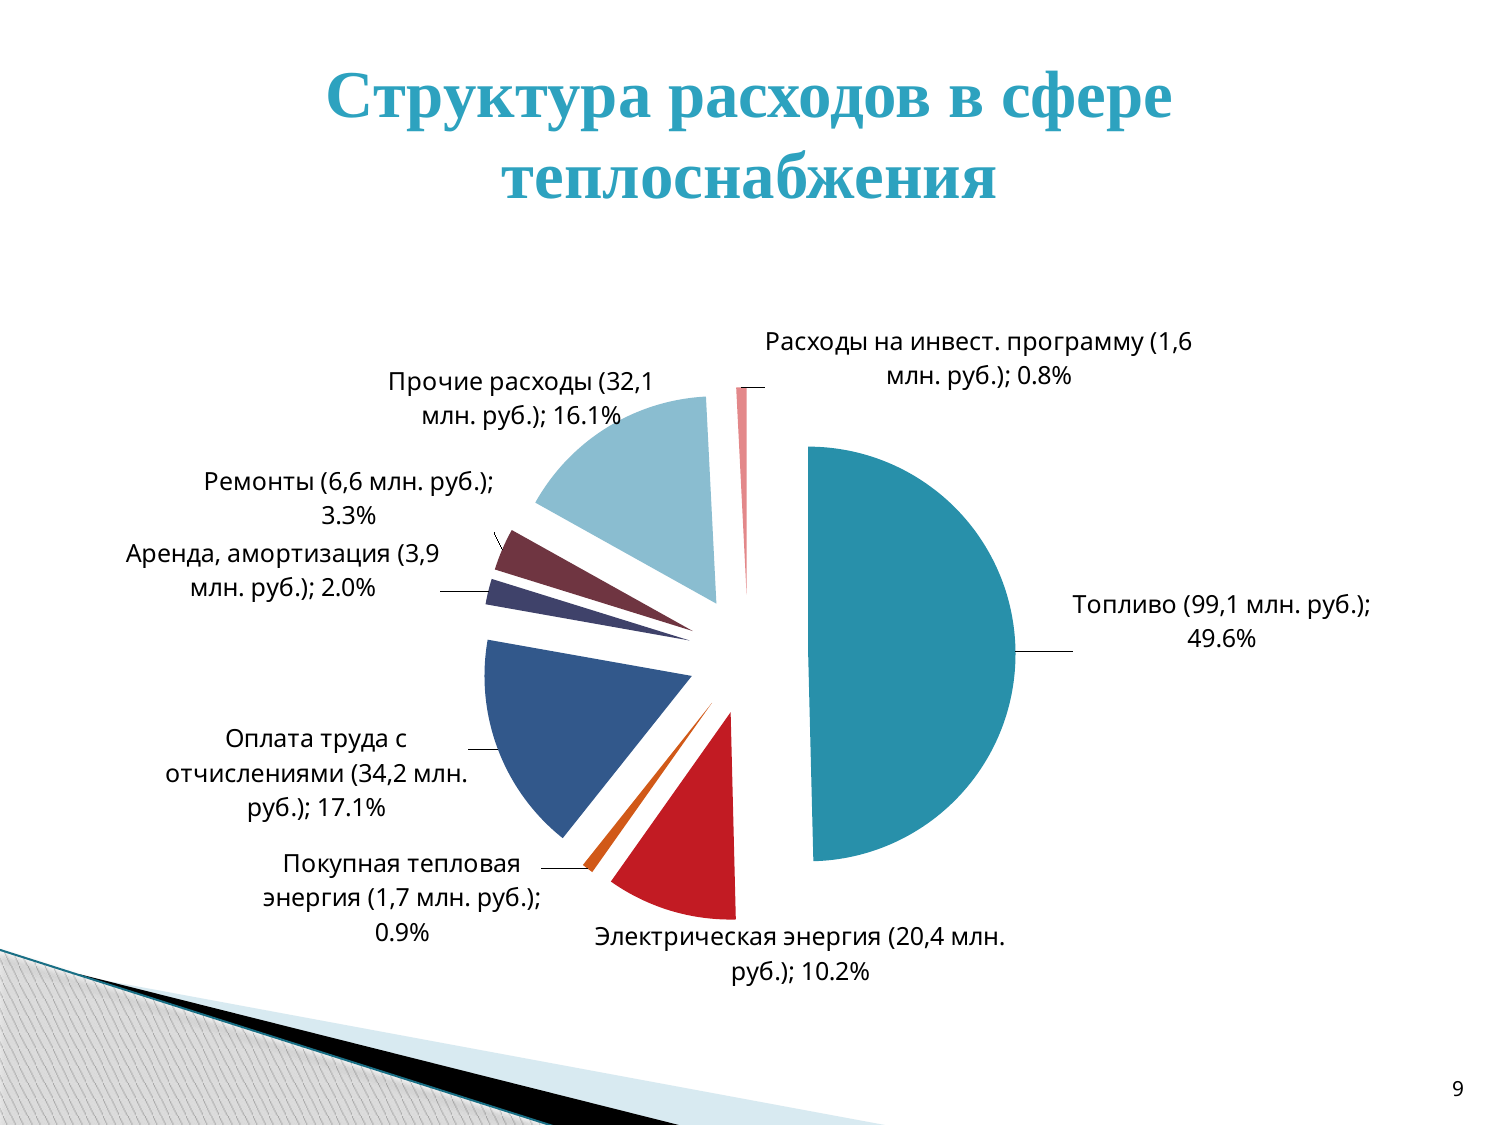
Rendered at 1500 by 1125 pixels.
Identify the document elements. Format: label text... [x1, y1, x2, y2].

slide_number 9 [1418, 1051, 1479, 1112]
title Структура расходов в сфере теплоснабжения [75, 42, 1425, 220]
chart [74, 242, 1426, 1059]
